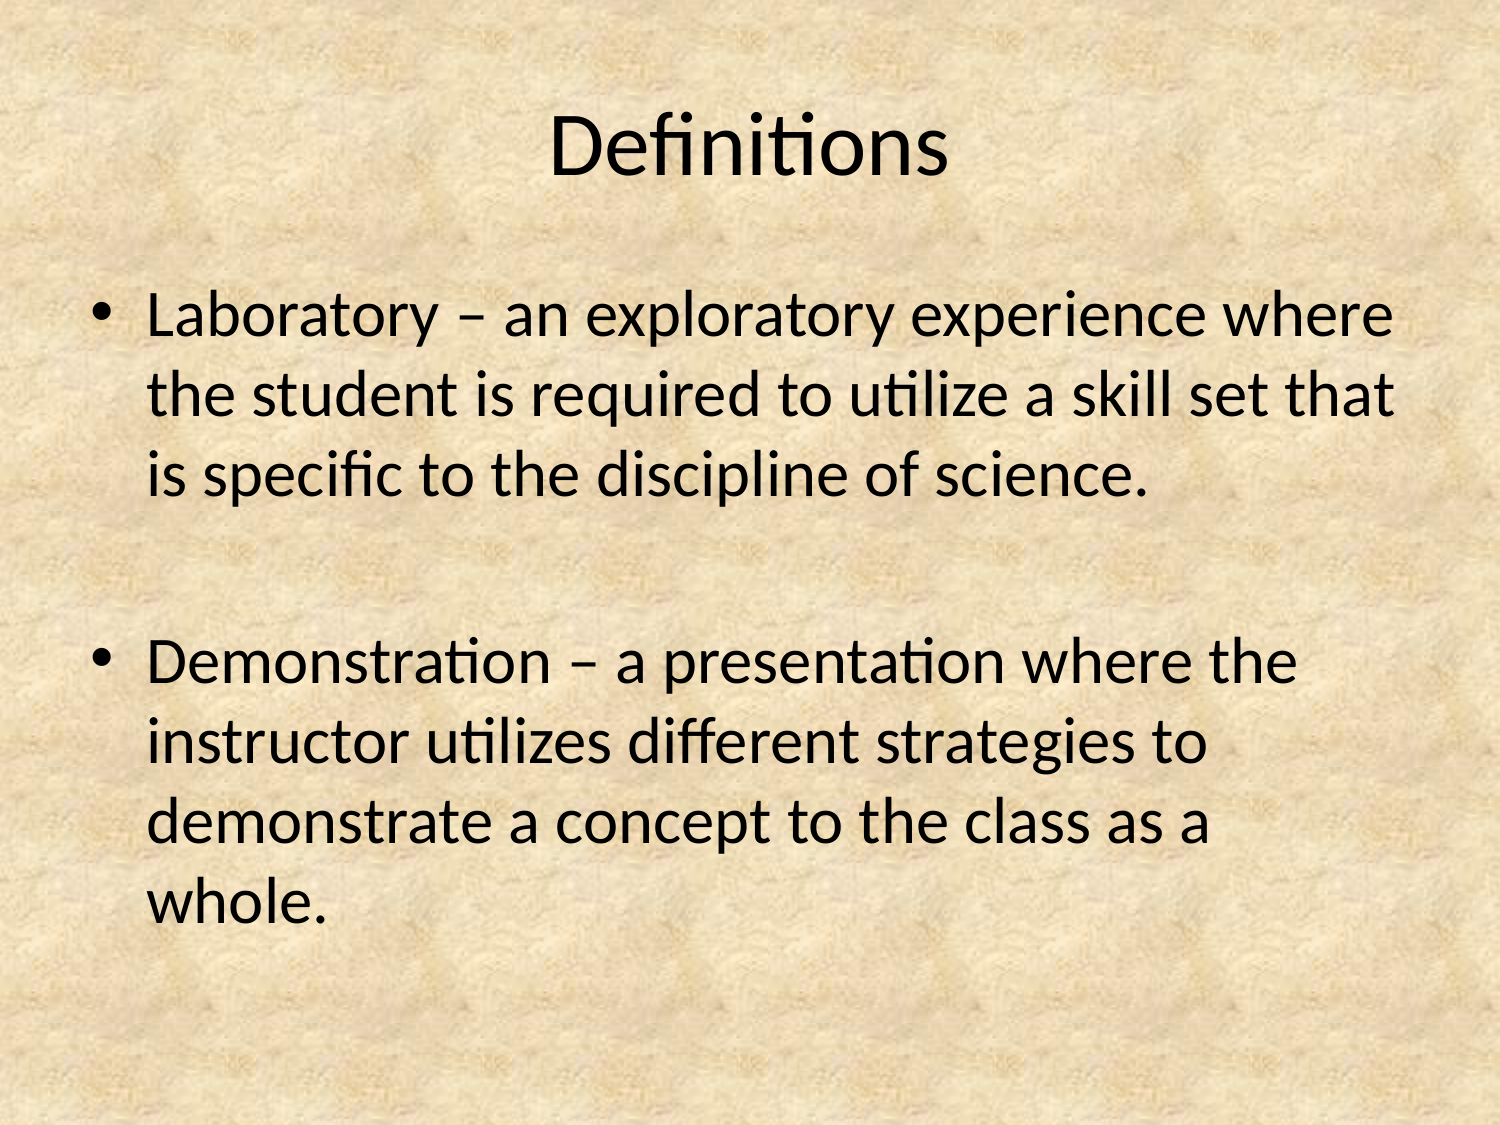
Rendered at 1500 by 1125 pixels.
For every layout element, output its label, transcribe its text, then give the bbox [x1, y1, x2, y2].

title Definitions [75, 45, 1425, 233]
picture [0, 0, 1500, 1125]
list Laboratory – an exploratory experience where the student is required to utilize a skill set that is specific to the discipline of science. Demonstration – a presentation where the instructor utilizes different strategies to demonstrate a concept to the class as a whole. [75, 262, 1425, 1005]
